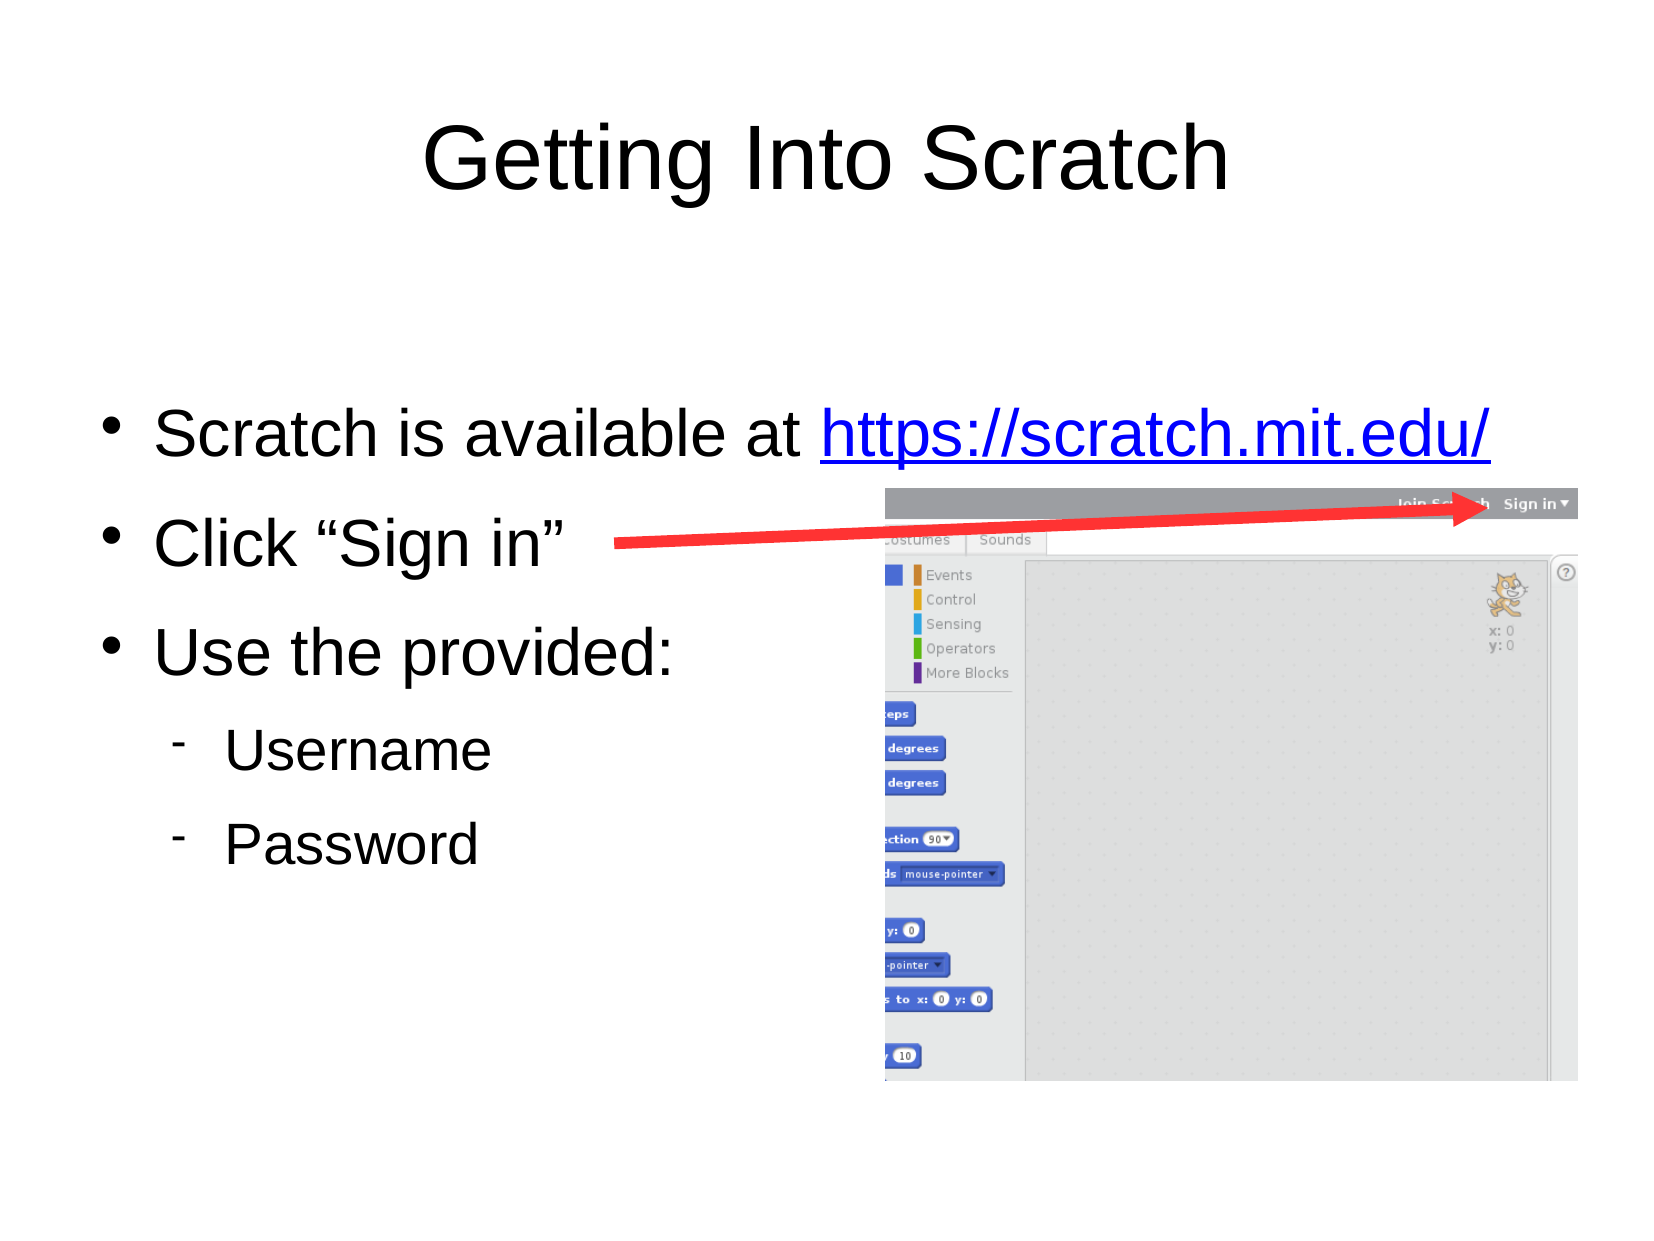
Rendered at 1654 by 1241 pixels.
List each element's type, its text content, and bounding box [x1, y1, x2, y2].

picture [885, 488, 1578, 1081]
text_box Getting Into Scratch [82, 49, 1571, 257]
text_box Scratch is available at https://scratch.mit.edu/ Click “Sign in” Use the provided: Username Password [82, 389, 1571, 1010]
